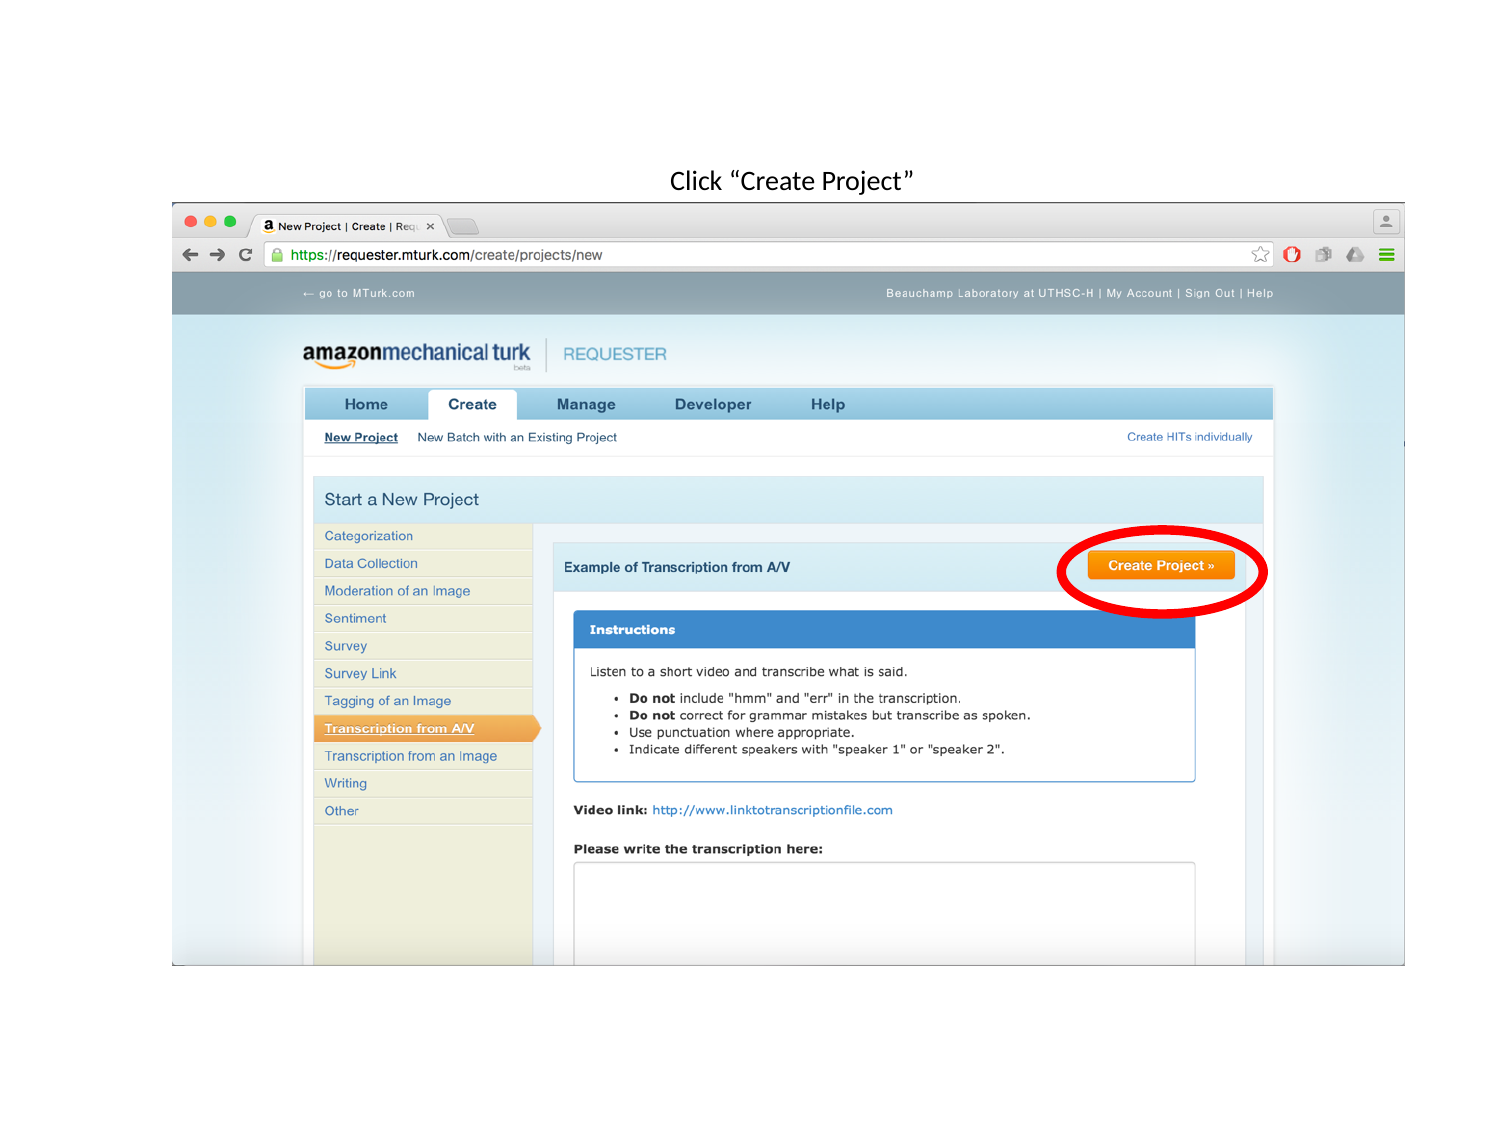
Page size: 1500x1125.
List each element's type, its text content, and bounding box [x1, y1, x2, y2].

picture [172, 202, 1405, 966]
text_box Click “Create Project” [655, 154, 930, 202]
